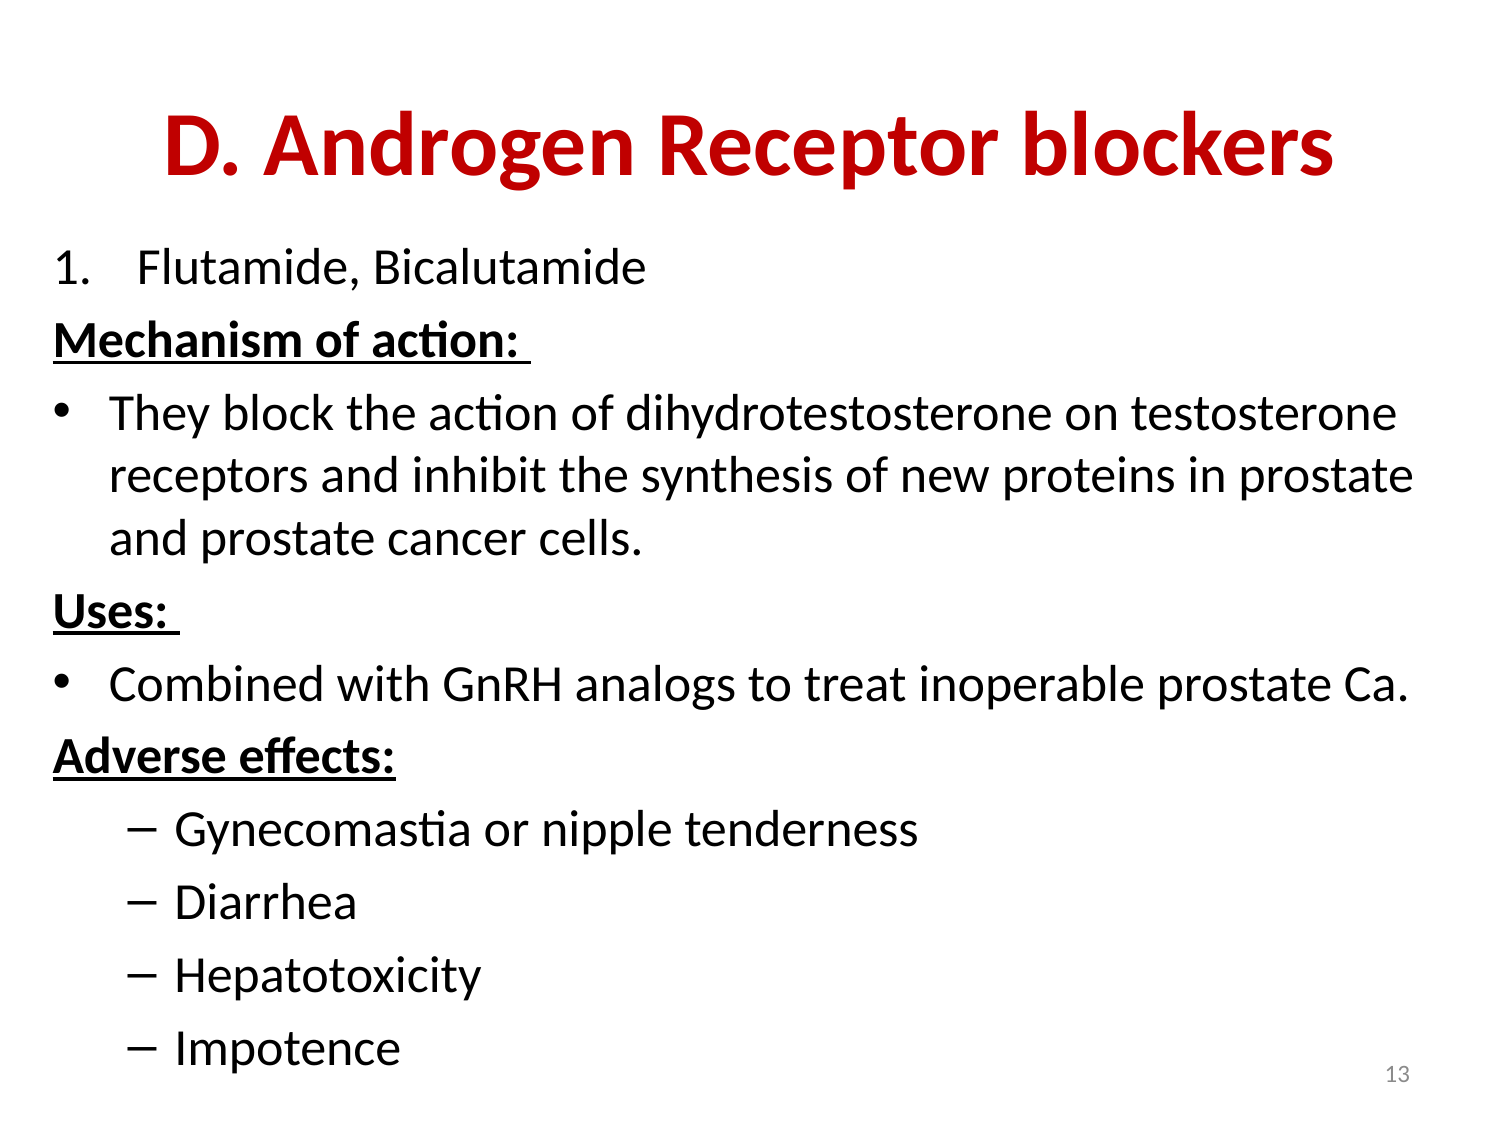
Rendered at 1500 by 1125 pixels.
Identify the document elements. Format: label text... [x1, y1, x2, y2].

list Flutamide, Bicalutamide Mechanism of action: They block the action of dihydrotestosterone on testosterone receptors and inhibit the synthesis of new proteins in prostate and prostate cancer cells. Uses: Combined with GnRH analogs to treat inoperable prostate Ca. Adverse effects: Gynecomastia or nipple tenderness Diarrhea Hepatotoxicity Impotence [37, 224, 1471, 1063]
slide_number 13 [1074, 1063, 1425, 1103]
title D. Androgen Receptor blockers [75, 45, 1425, 224]
